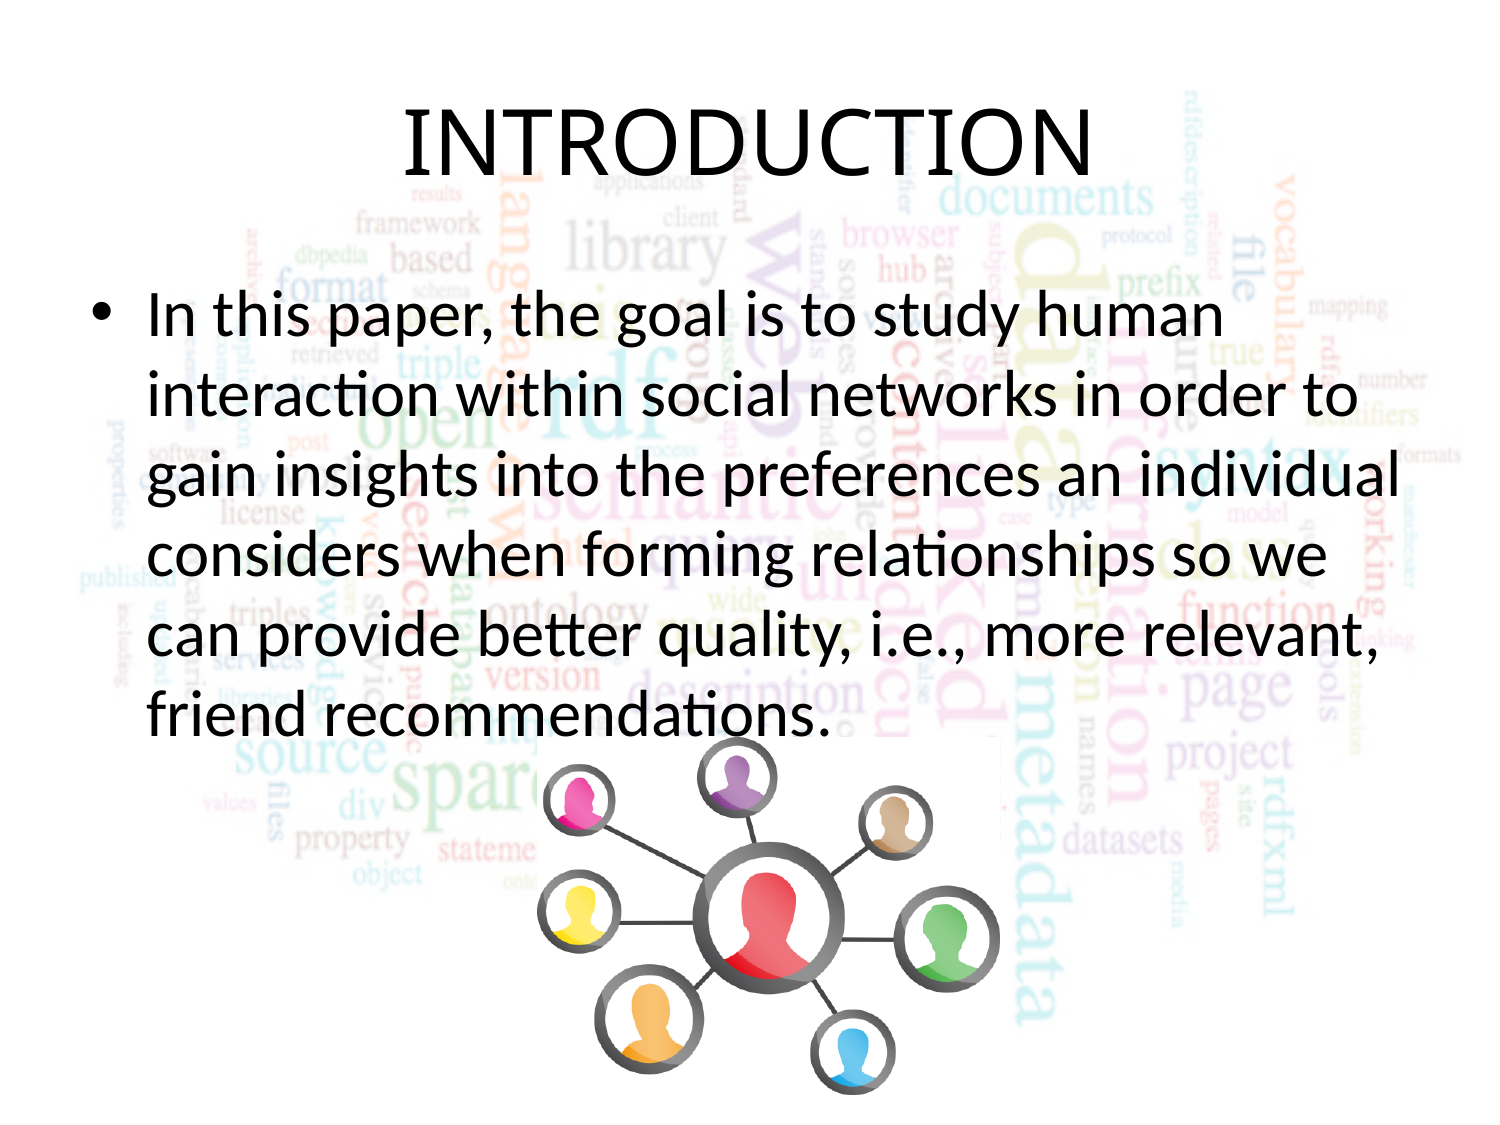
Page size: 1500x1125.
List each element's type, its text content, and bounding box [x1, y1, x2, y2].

list In this paper, the goal is to study human interaction within social networks in order to gain insights into the preferences an individual considers when forming relationships so we can provide better quality, i.e., more relevant, friend recommendations. [75, 262, 1425, 1005]
title INTRODUCTION [75, 45, 1425, 233]
picture [537, 737, 1001, 1095]
